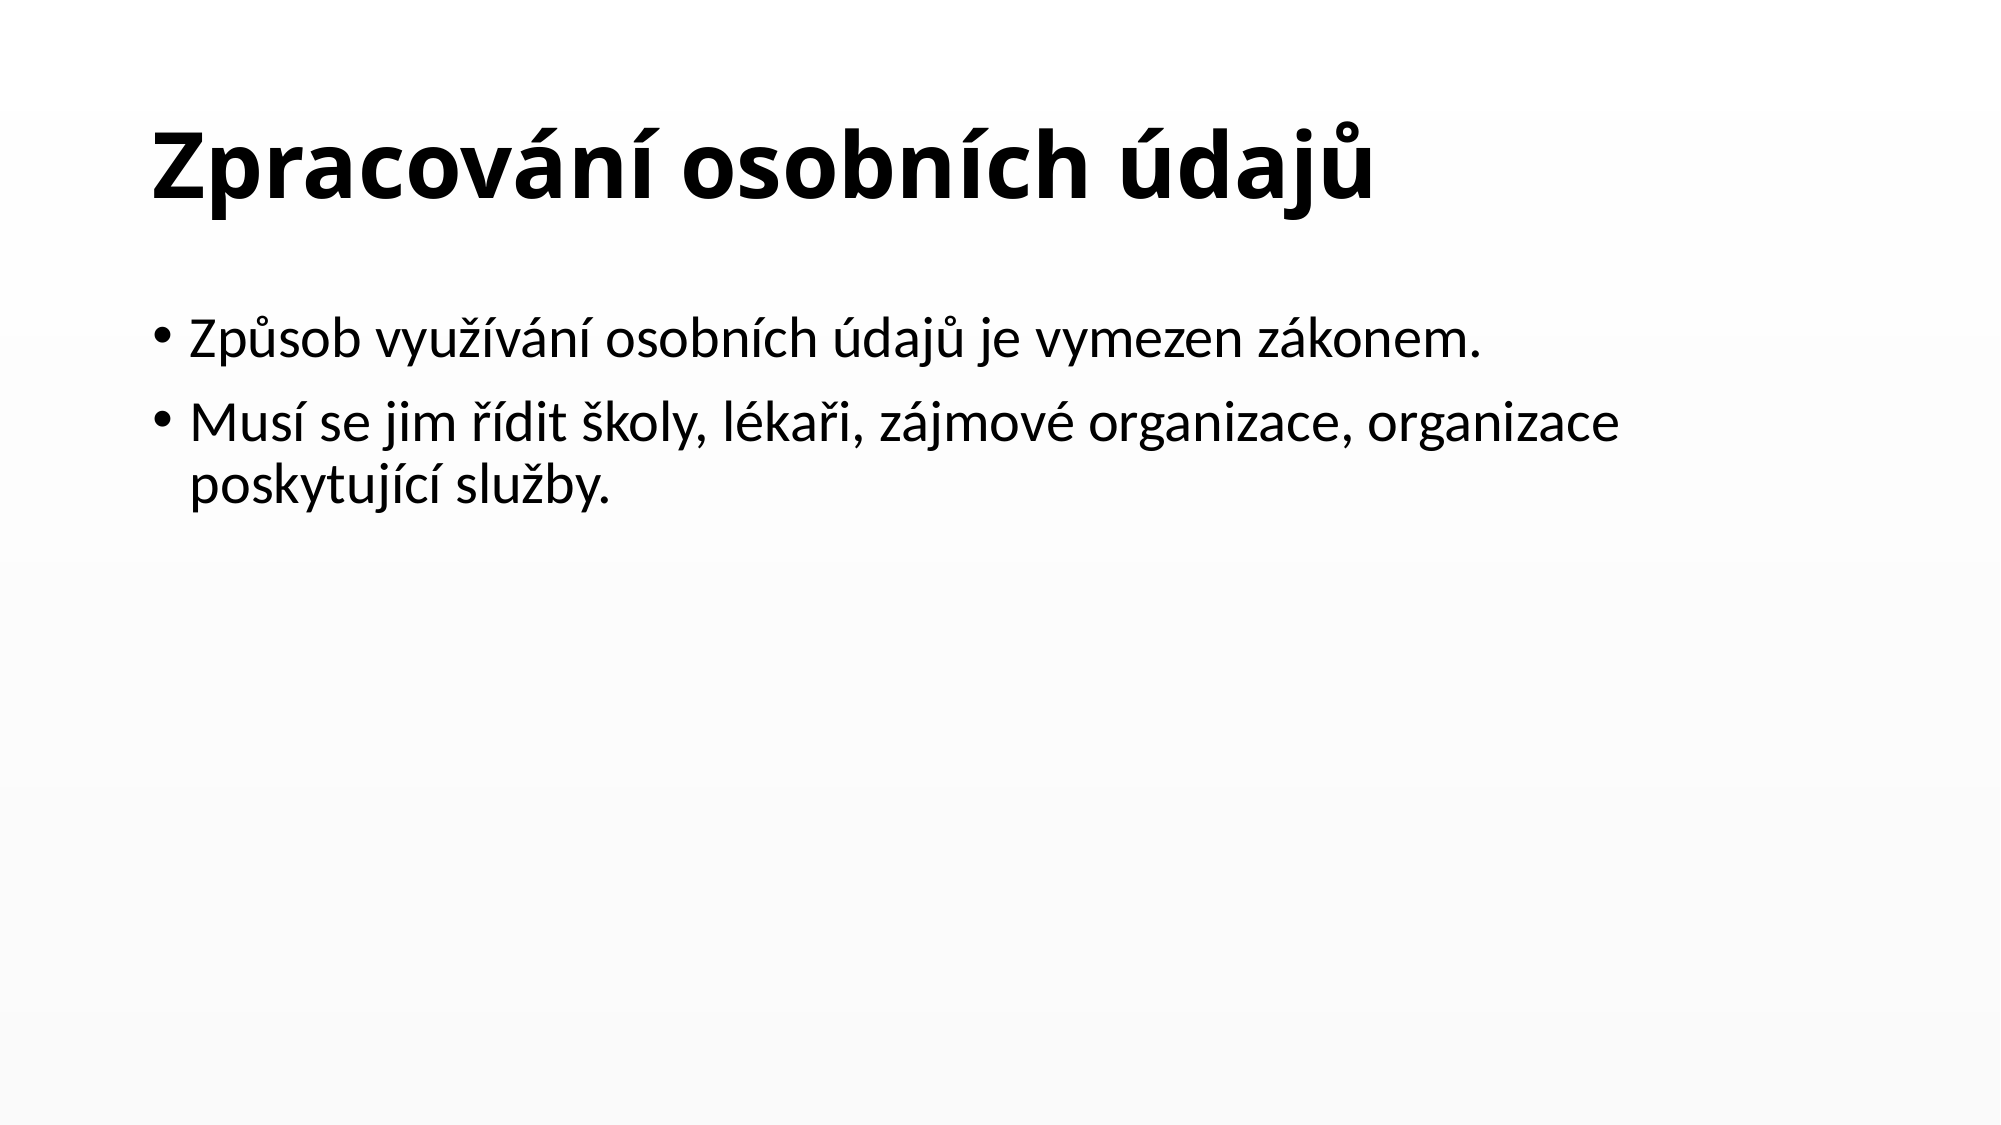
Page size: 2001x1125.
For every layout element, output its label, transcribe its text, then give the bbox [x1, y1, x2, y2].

title Zpracování osobních údajů [137, 59, 1863, 278]
list Způsob využívání osobních údajů je vymezen zákonem. Musí se jim řídit školy, lékaři, zájmové organizace, organizace poskytující služby. [137, 299, 1863, 1014]
